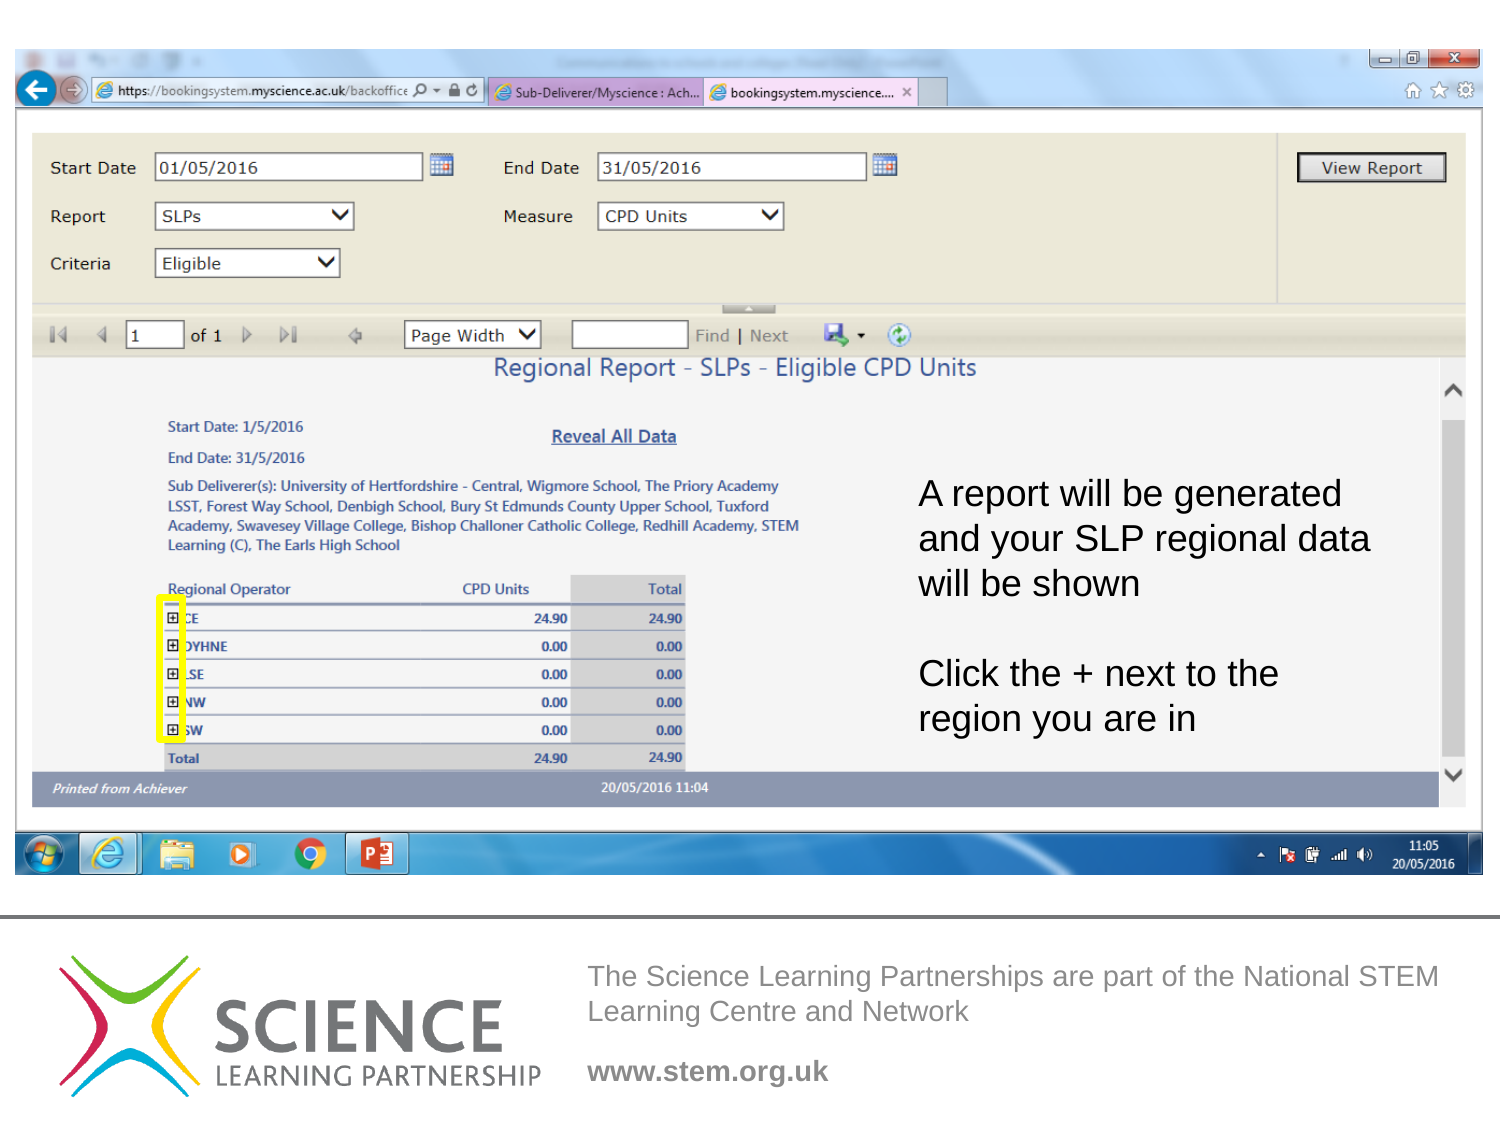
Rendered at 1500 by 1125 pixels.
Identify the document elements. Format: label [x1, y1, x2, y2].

picture [14, 49, 1484, 875]
picture [41, 938, 557, 1114]
